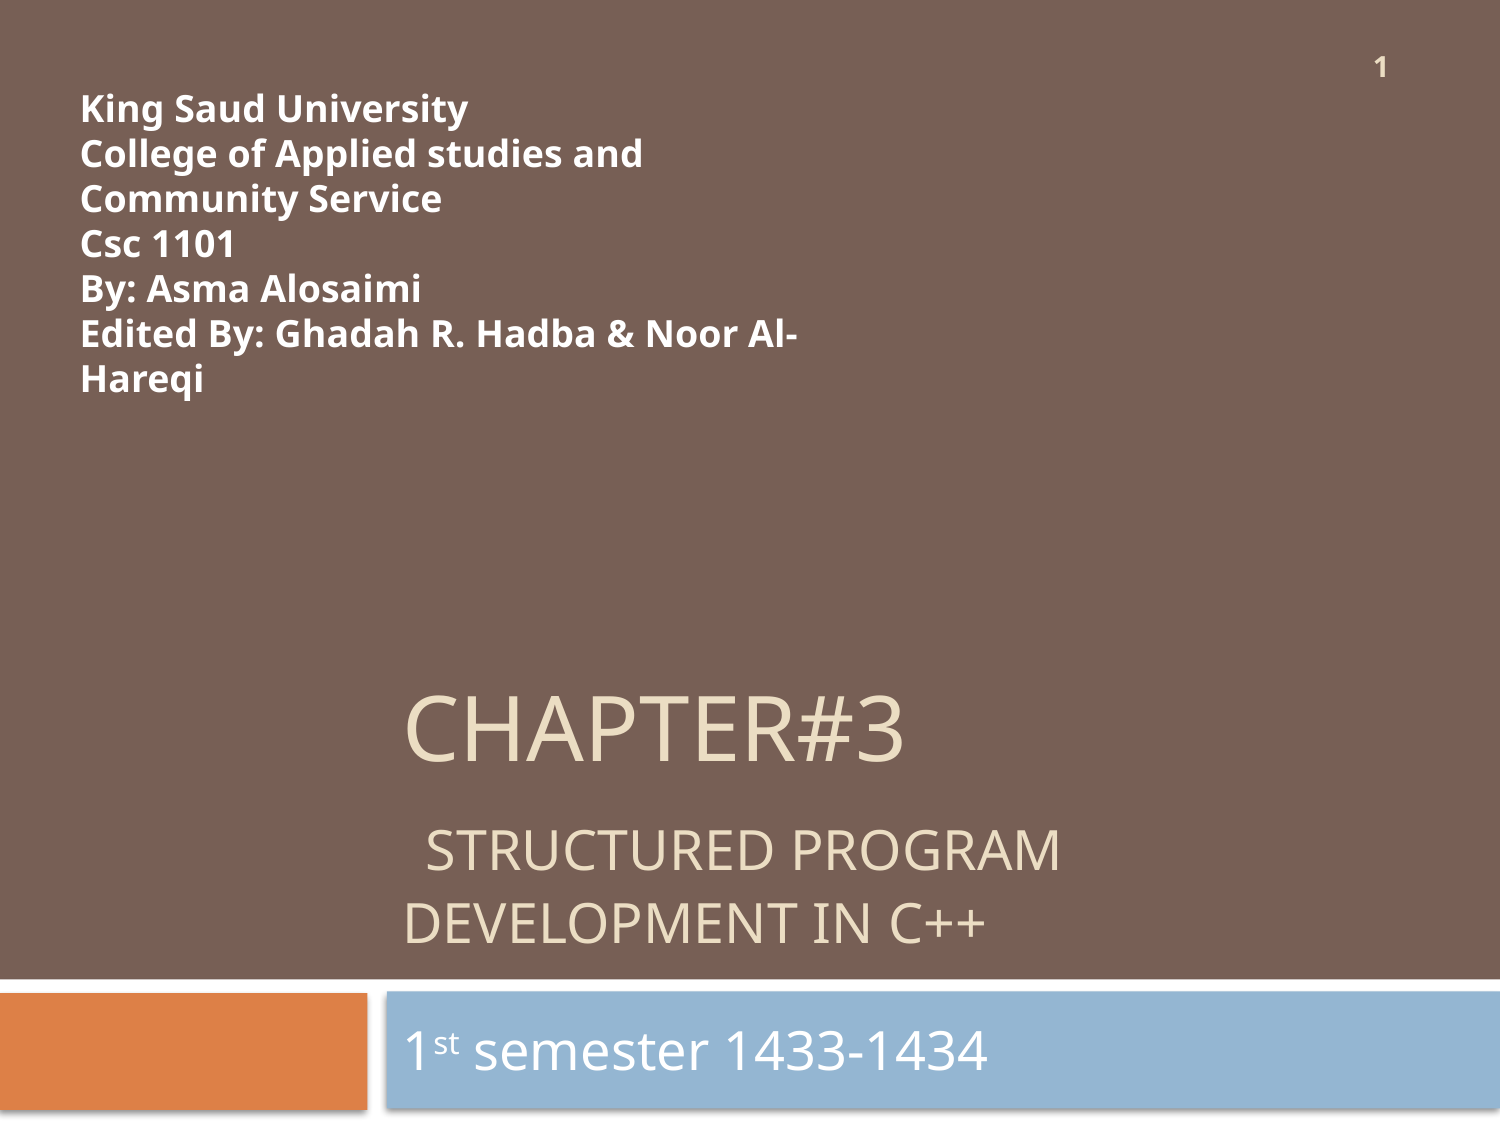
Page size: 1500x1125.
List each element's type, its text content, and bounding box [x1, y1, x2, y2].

slide_number 1 [1312, 37, 1450, 100]
text_box King Saud University College of Applied studies and Community Service Csc 1101 By: Asma Alosaimi Edited By: Ghadah R. Hadba & Noor Al-Hareqi [64, 78, 815, 453]
subtitle 1st semester 1433-1434 [387, 992, 1488, 1105]
title Chapter#3 Structured Program Development in C++ [387, 662, 1450, 963]
